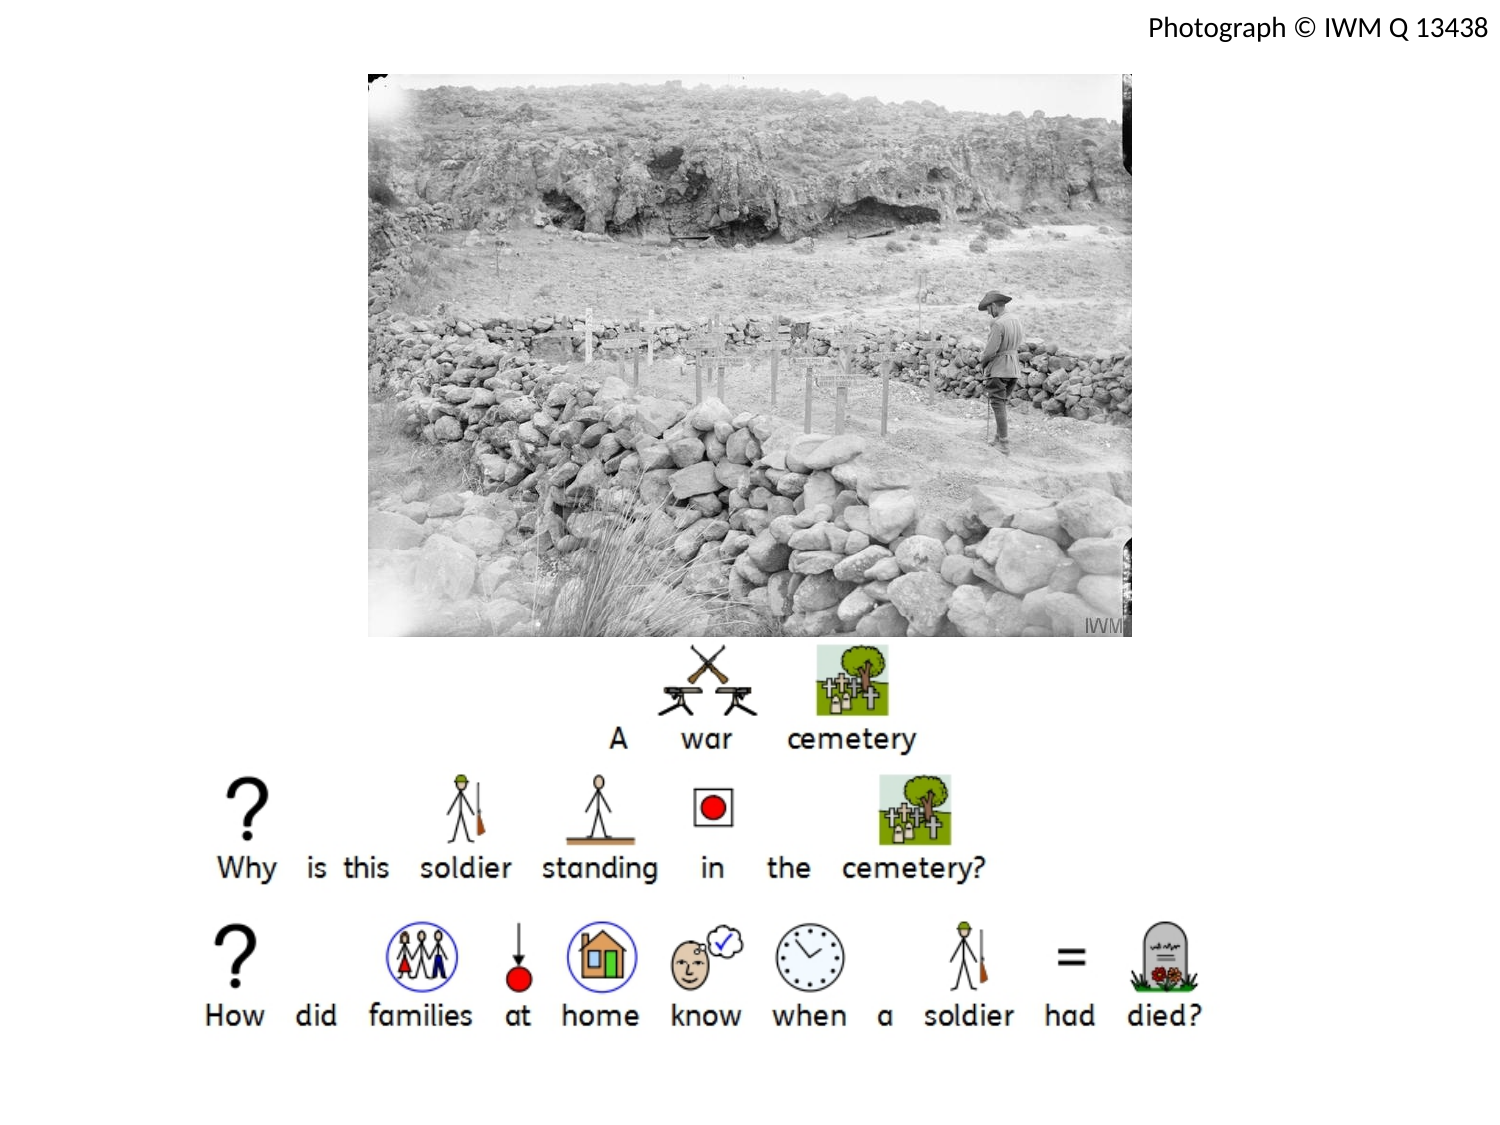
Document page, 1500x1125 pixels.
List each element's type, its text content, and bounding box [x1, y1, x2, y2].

picture [197, 914, 1308, 1045]
text_box Photograph © IWM Q 13438 [1133, 0, 1500, 51]
picture [209, 74, 1320, 898]
